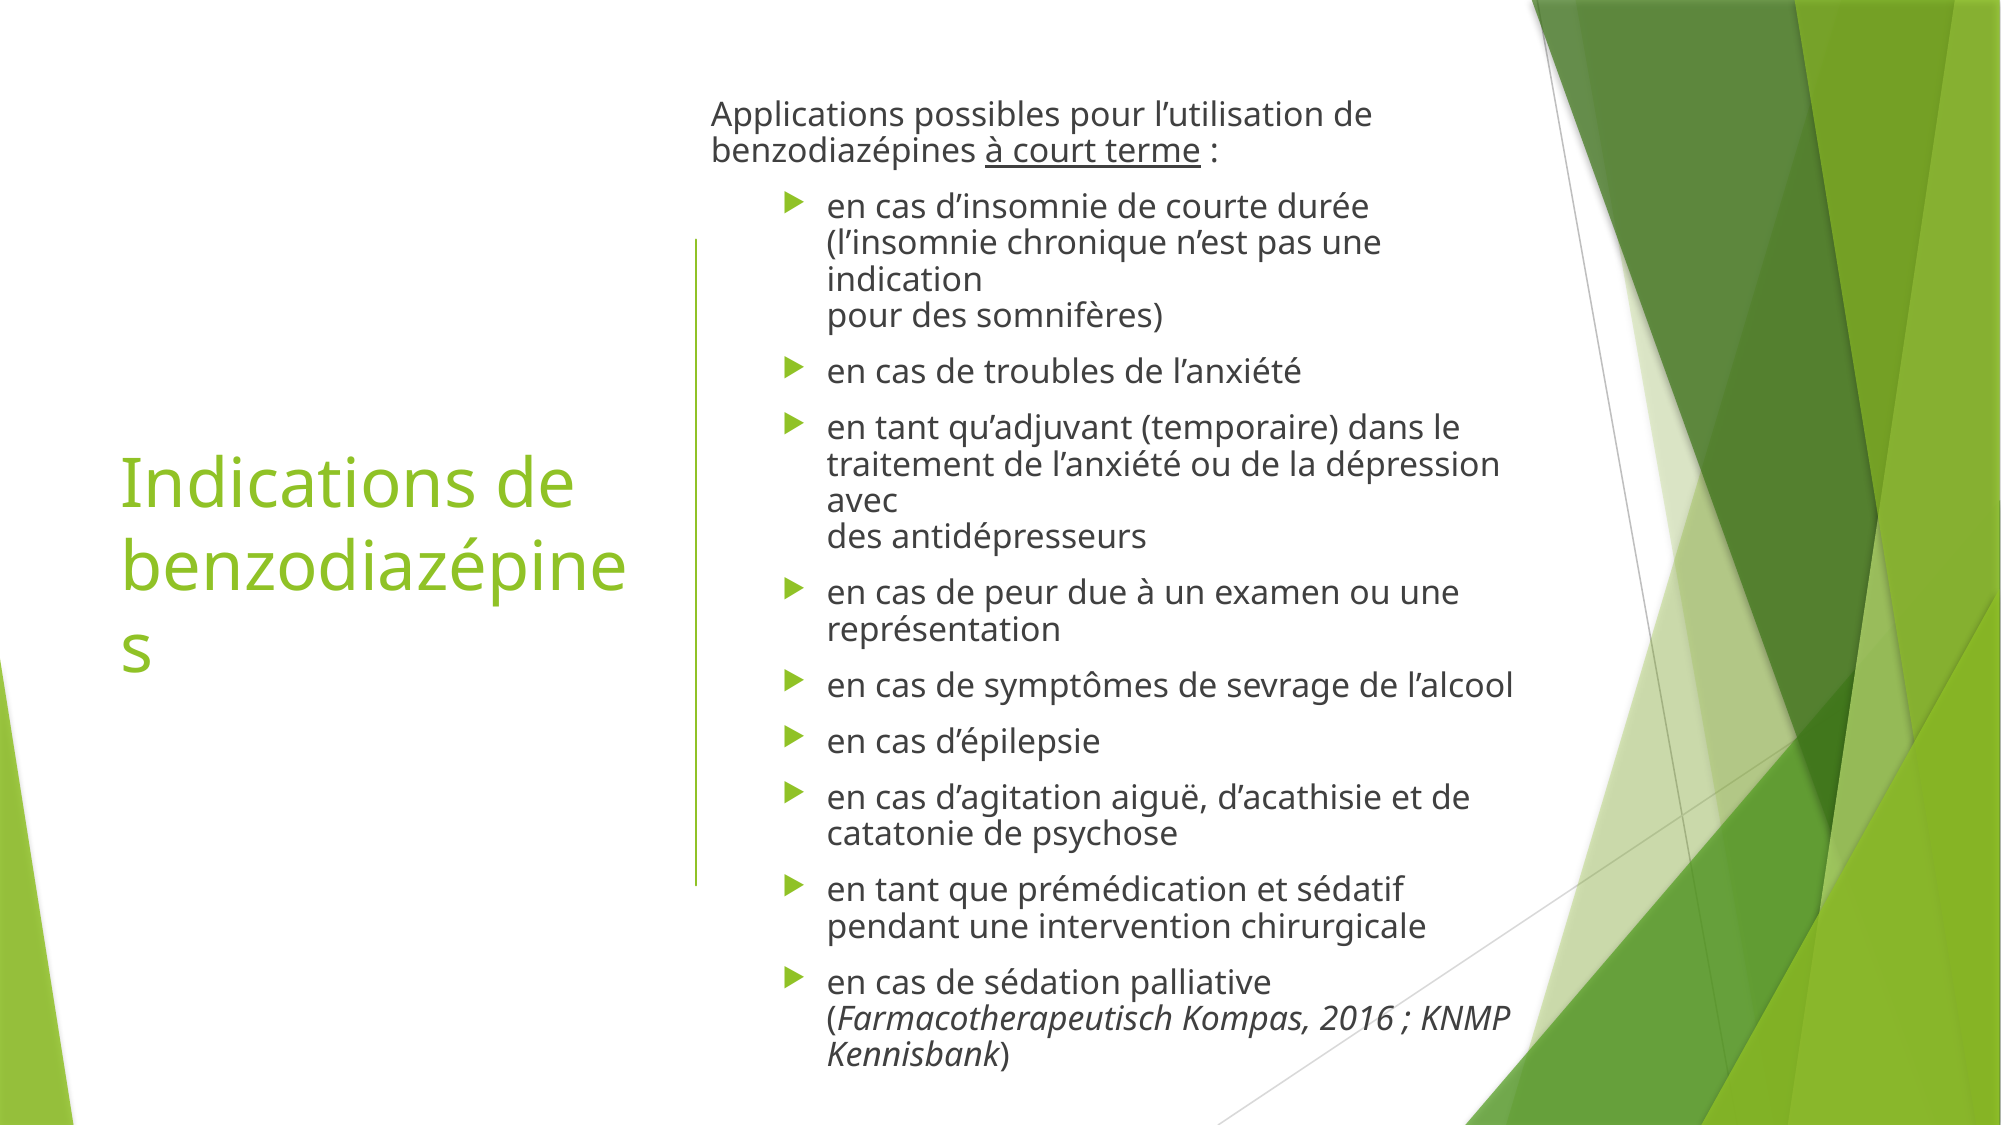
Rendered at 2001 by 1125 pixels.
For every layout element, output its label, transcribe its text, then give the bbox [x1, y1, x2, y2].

title Indications de benzodiazépines [105, 133, 658, 991]
list Applications possibles pour l’utilisation de benzodiazépines à court terme : en cas d’insomnie de courte durée (l’insomnie chronique n’est pas une indication pour des somnifères) en cas de troubles de l’anxiété en tant qu’adjuvant (temporaire) dans le traitement de l’anxiété ou de la dépression avec des antidépresseurs en cas de peur due à un examen ou une représentation en cas de symptômes de sevrage de l’alcool en cas d’épilepsie en cas d’agitation aiguë, d’acathisie et de catatonie de psychose en tant que prémédication et sédatif pendant une intervention chirurgicale en cas de sédation palliative (Farmacotherapeutisch Kompas, 2016 ; KNMP Kennisbank) [695, 89, 1530, 1087]
